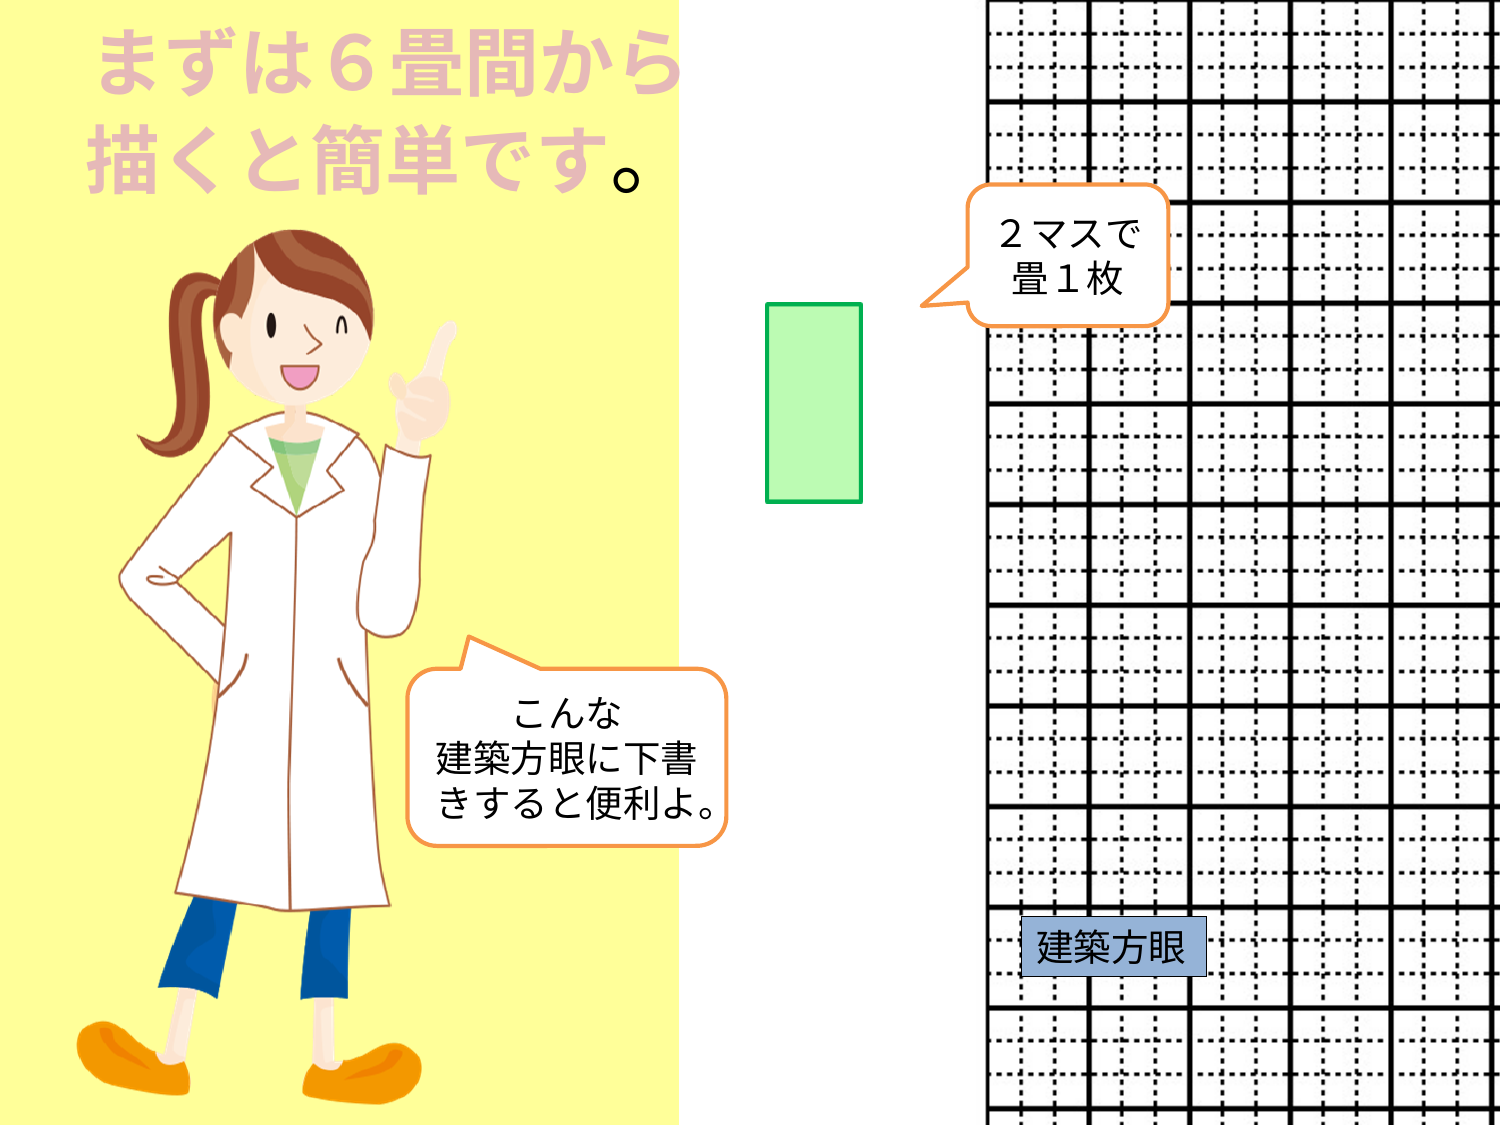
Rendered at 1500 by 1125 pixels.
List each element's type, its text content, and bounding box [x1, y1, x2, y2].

picture [64, 216, 467, 1125]
text_box こんな 建築方眼に下書きすると便利よ。 [472, 635, 672, 849]
picture [678, 0, 1500, 1125]
text_box まずは６畳間から 描くと簡単です。 [29, 7, 672, 213]
